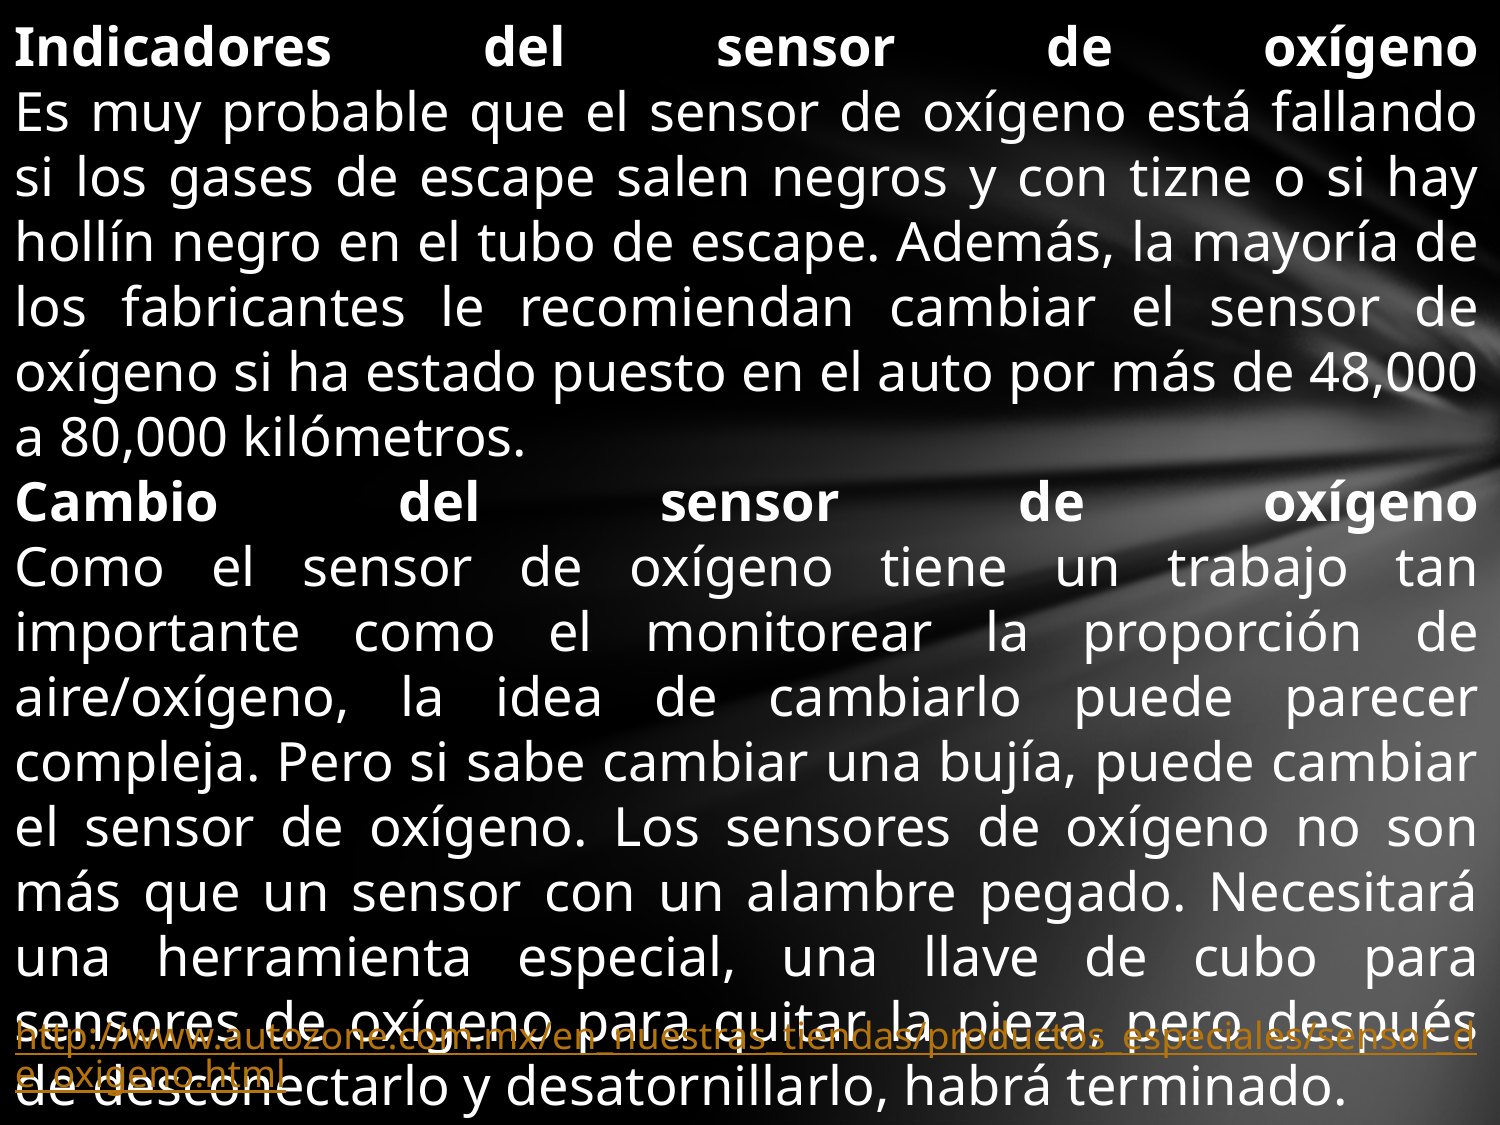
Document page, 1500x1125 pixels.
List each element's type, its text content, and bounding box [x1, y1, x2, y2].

text_box Indicadores del sensor de oxígeno Es muy probable que el sensor de oxígeno está fallando si los gases de escape salen negros y con tizne o si hay hollín negro en el tubo de escape. Además, la mayoría de los fabricantes le recomiendan cambiar el sensor de oxígeno si ha estado puesto en el auto por más de 48,000 a 80,000 kilómetros. Cambio del sensor de oxígeno Como el sensor de oxígeno tiene un trabajo tan importante como el monitorear la proporción de aire/oxígeno, la idea de cambiarlo puede parecer compleja. Pero si sabe cambiar una bujía, puede cambiar el sensor de oxígeno. Los sensores de oxígeno no son más que un sensor con un alambre pegado. Necesitará una herramienta especial, una llave de cubo para sensores de oxígeno para quitar la pieza, pero después de desconectarlo y desatornillarlo, habrá terminado. [0, 1071, 1496, 1125]
text_box http://www.autozone.com.mx/en_nuestras_tiendas/productos_especiales/sensor_de_oxigeno.html [0, 1004, 1496, 1071]
text_box Indicadores del sensor de oxígeno Es muy probable que el sensor de oxígeno está fallando si los gases de escape salen negros y con tizne o si hay hollín negro en el tubo de escape. Además, la mayoría de los fabricantes le recomiendan cambiar el sensor de oxígeno si ha estado puesto en el auto por más de 48,000 a 80,000 kilómetros. Cambio del sensor de oxígeno Como el sensor de oxígeno tiene un trabajo tan importante como el monitorear la proporción de aire/oxígeno, la idea de cambiarlo puede parecer compleja. Pero si sabe cambiar una bujía, puede cambiar el sensor de oxígeno. Los sensores de oxígeno no son más que un sensor con un alambre pegado. Necesitará una herramienta especial, una llave de cubo para sensores de oxígeno para quitar la pieza, pero después de desconectarlo y desatornillarlo, habrá terminado. [0, 5, 1496, 1004]
